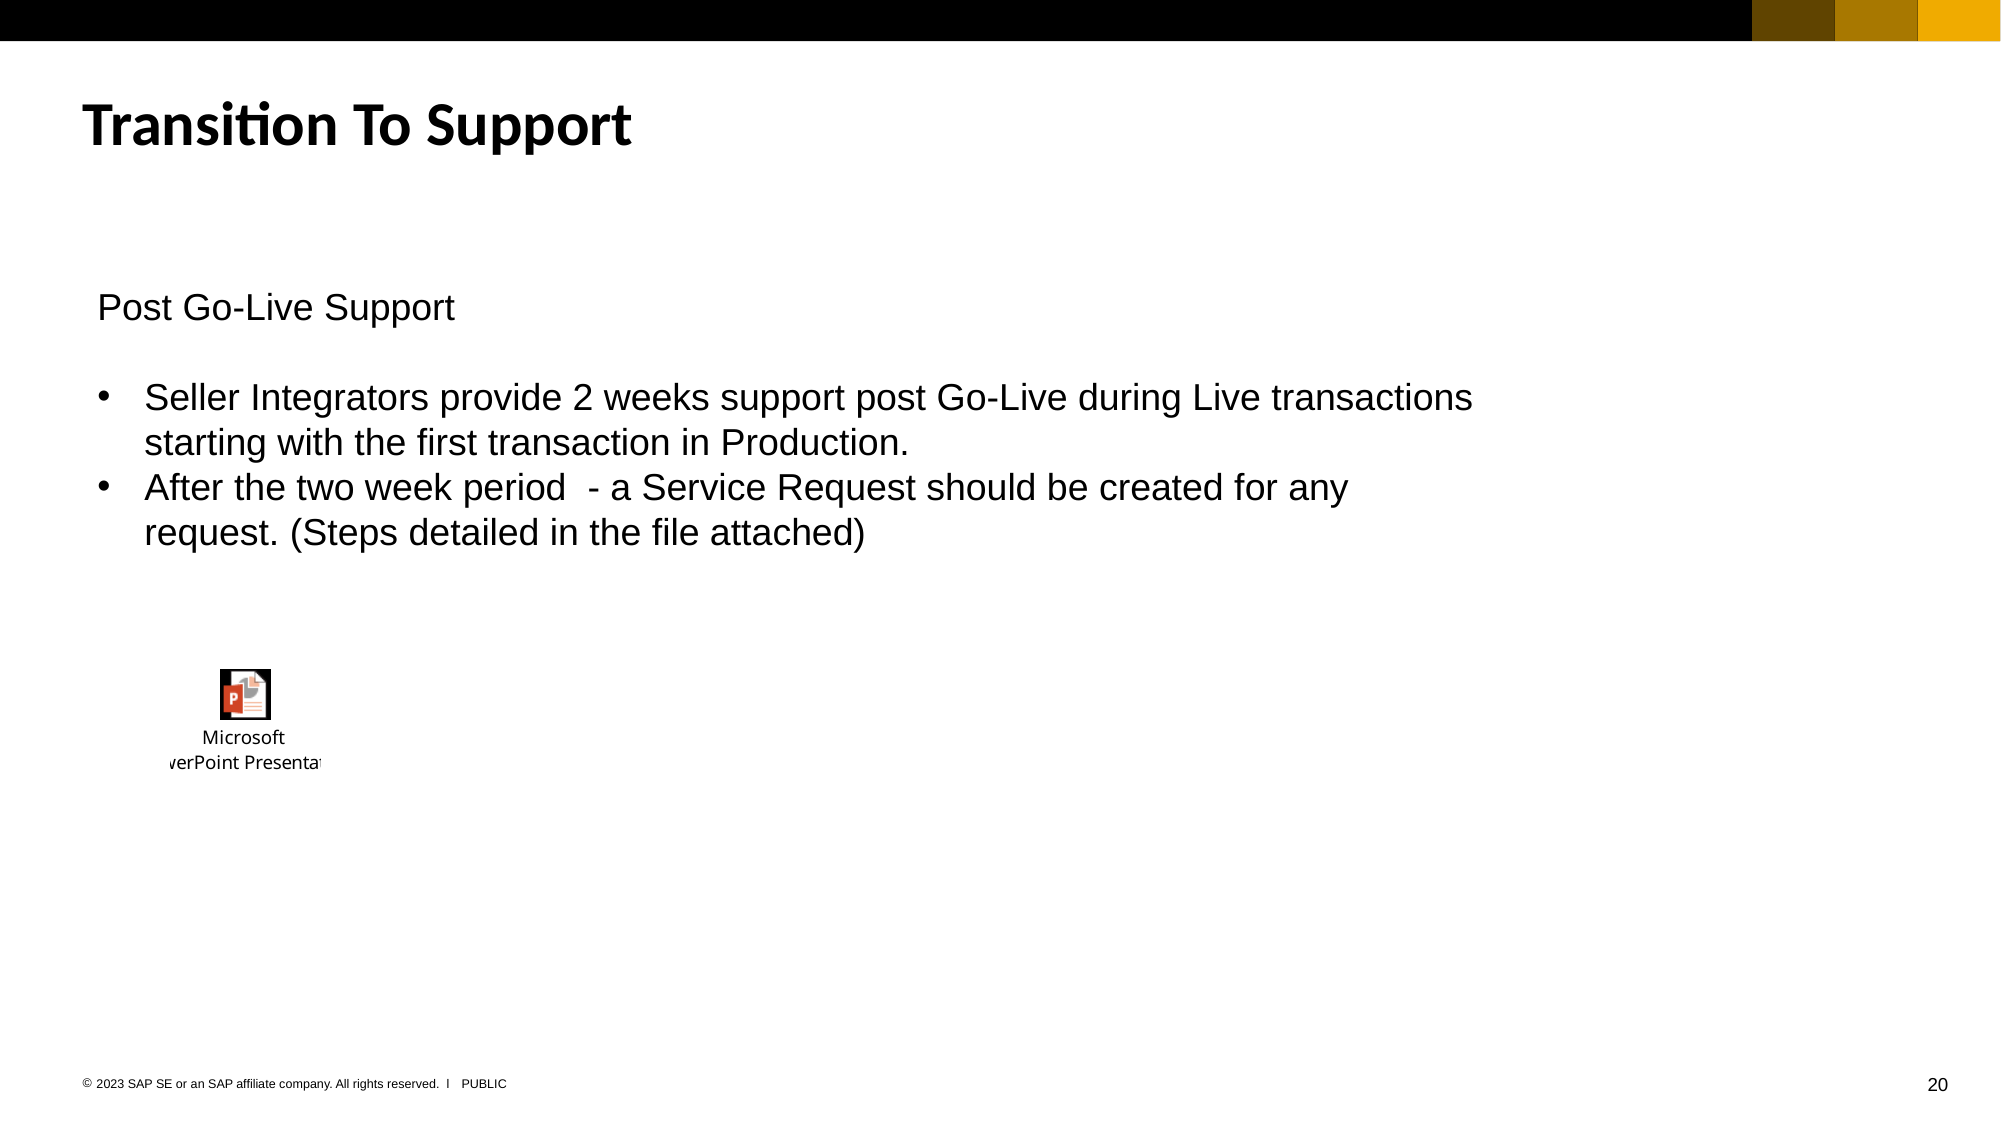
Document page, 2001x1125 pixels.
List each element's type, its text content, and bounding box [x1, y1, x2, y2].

text_box Post Go-Live Support Seller Integrators provide 2 weeks support post Go-Live during Live transactions starting with the first transaction in Production. After the two week period - a Service Request should be created for any request. (Steps detailed in the file attached) [82, 275, 1500, 560]
title Transition To Support [82, 82, 1918, 159]
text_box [170, 669, 322, 800]
